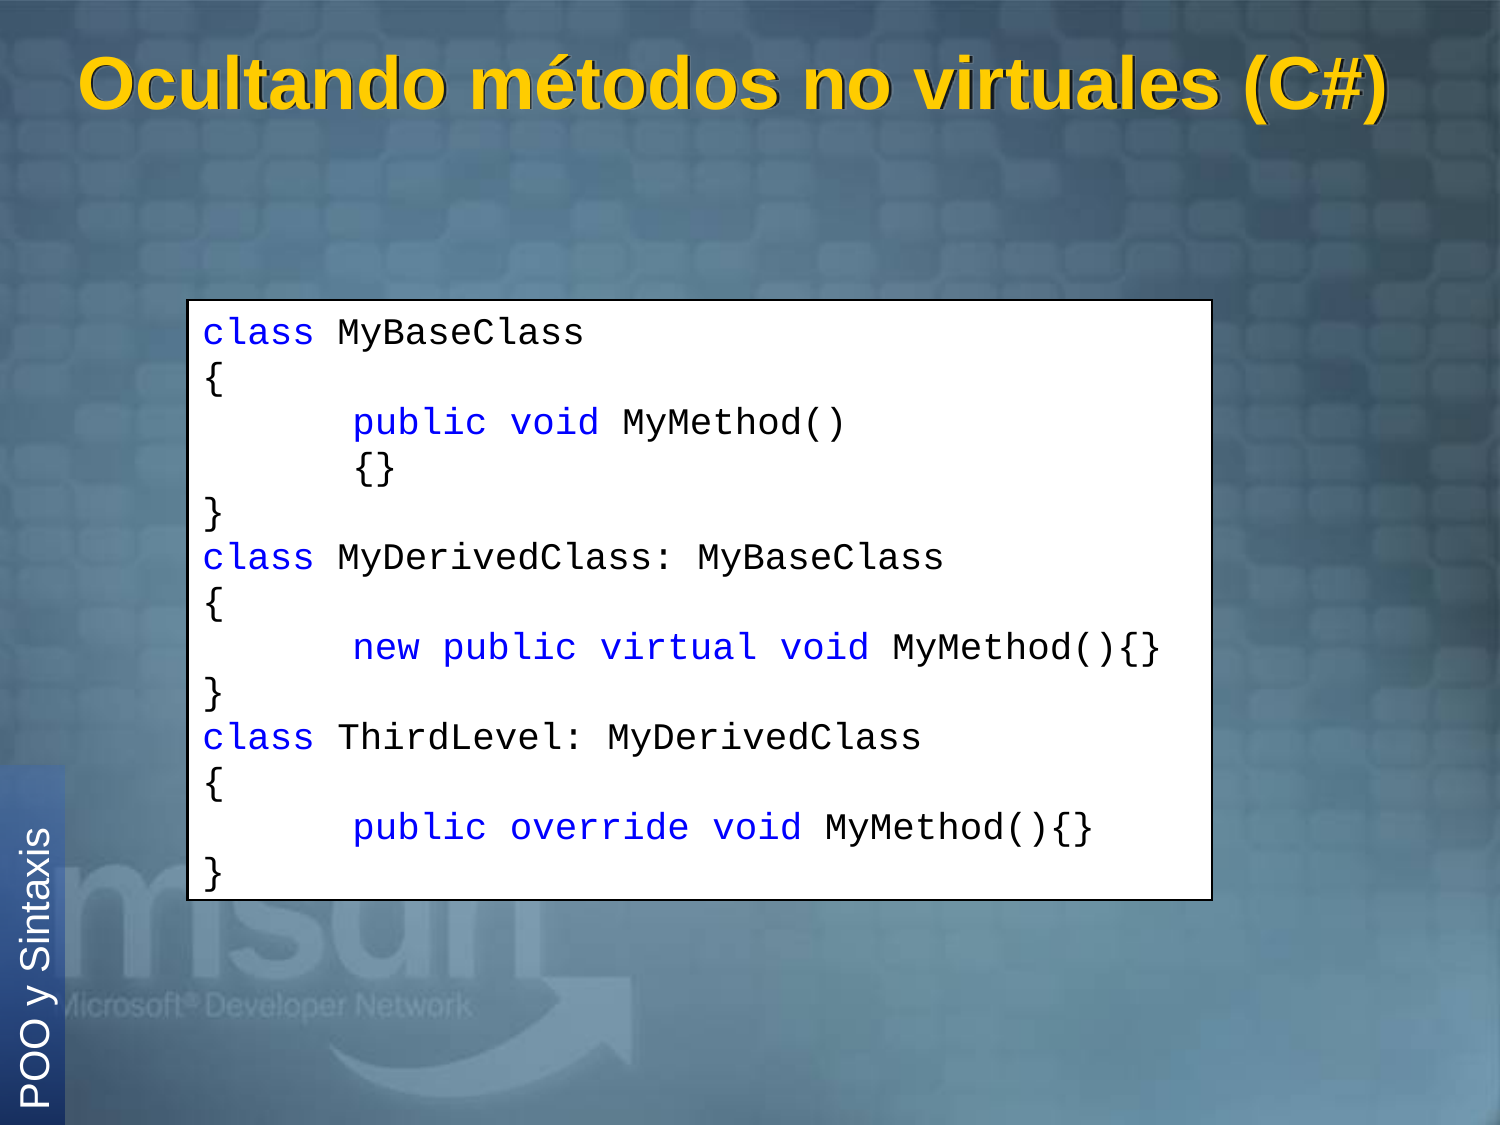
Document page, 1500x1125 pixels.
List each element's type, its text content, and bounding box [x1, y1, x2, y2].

text_box POO y Sintaxis [0, 765, 65, 1125]
picture [0, 0, 1500, 1125]
title Ocultando métodos no virtuales (C#) [62, 37, 1440, 134]
text_box class MyBaseClass { public void MyMethod() {} } class MyDerivedClass: MyBaseClass { new public virtual void MyMethod(){} } class ThirdLevel: MyDerivedClass { public override void MyMethod(){} } [187, 299, 1213, 900]
